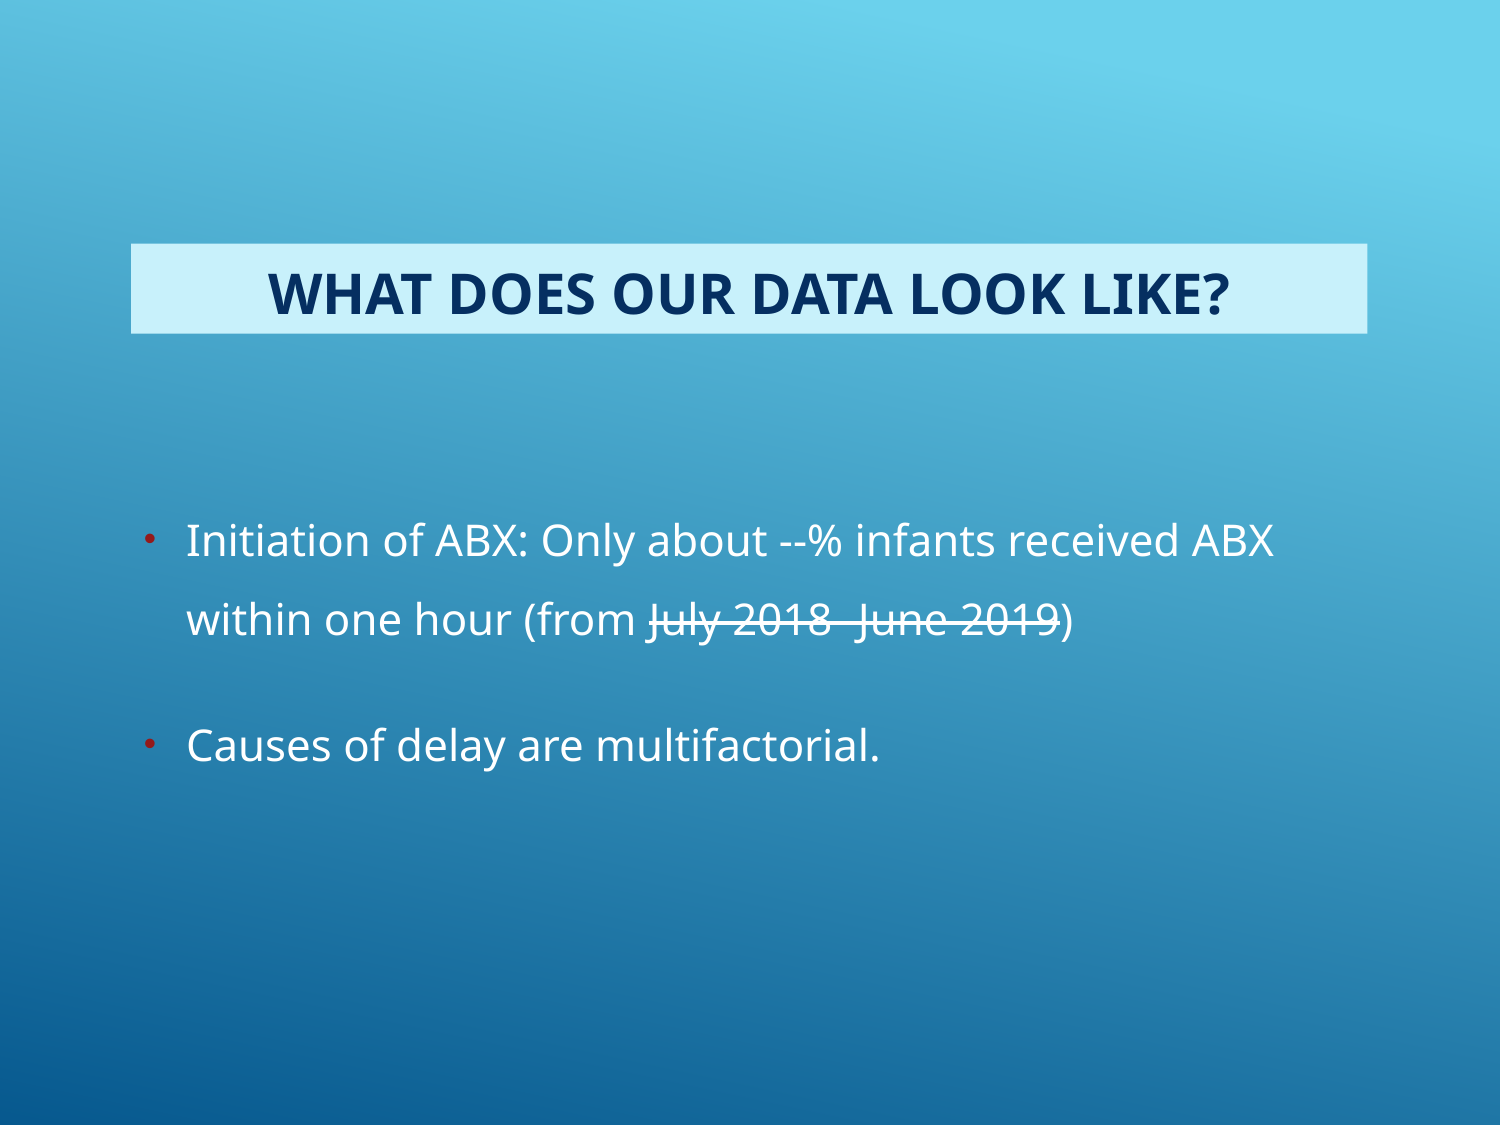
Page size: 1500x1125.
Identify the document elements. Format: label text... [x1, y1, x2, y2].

title What does our data look like? [131, 243, 1368, 334]
list Initiation of ABX: Only about --% infants received ABX within one hour (from July 2018- June 2019) Causes of delay are multifactorial. [128, 421, 1366, 835]
